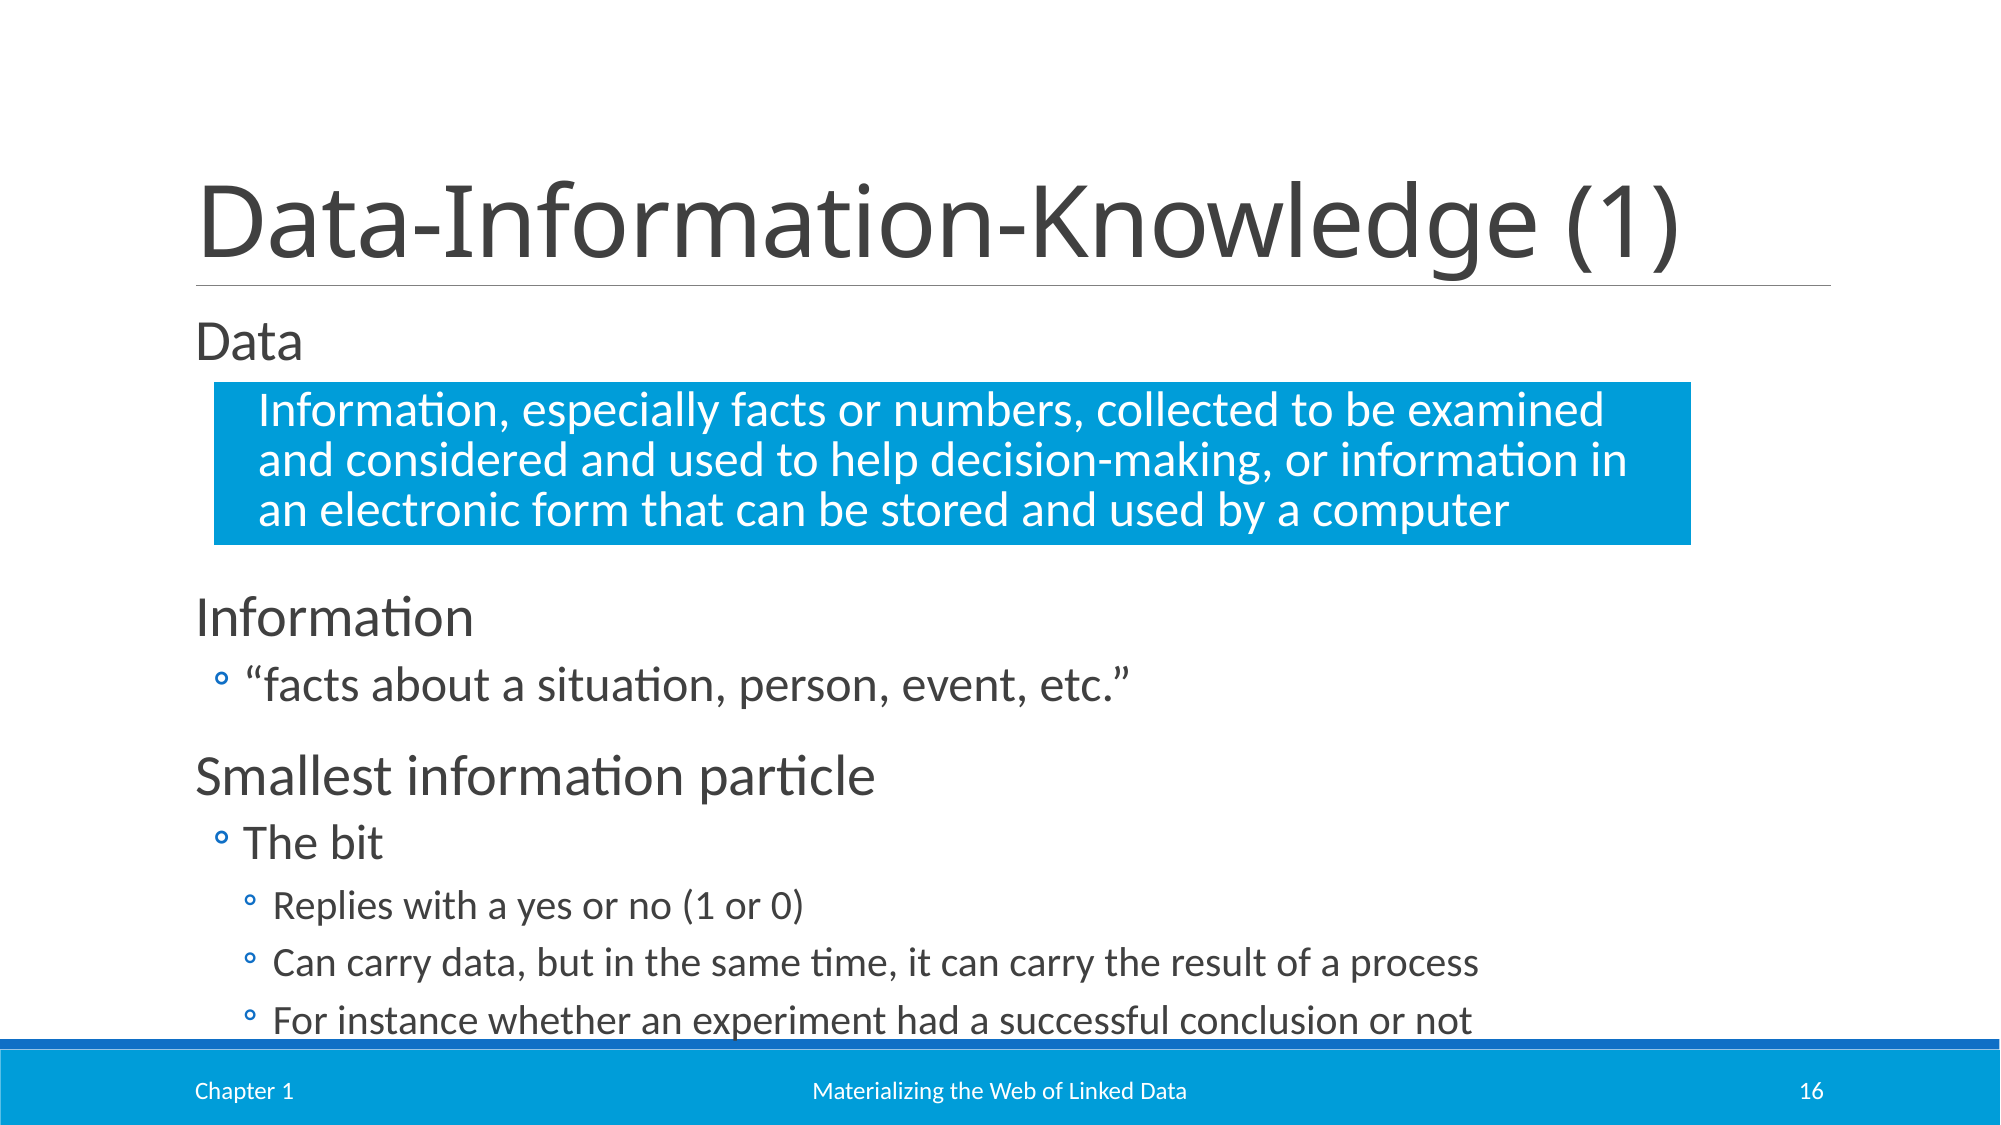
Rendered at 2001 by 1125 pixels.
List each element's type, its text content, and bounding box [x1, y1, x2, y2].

title Data-Information-Knowledge (1) [180, 47, 1830, 285]
table_header Information, especially facts or numbers, collected to be examined and considered and used to help decision-making, or information in an electronic form that can be stored and used by a computer [214, 382, 1691, 545]
slide_number 16 [1624, 1059, 1840, 1120]
slide_number Chapter 1 [180, 1059, 586, 1120]
footer Materializing the Web of Linked Data [604, 1059, 1396, 1120]
list Data Information “facts about a situation, person, event, etc.” Smallest information particle The bit Replies with a yes or no (1 or 0) Can carry data, but in the same time, it can carry the result of a process For instance whether an experiment had a successful conclusion or not [180, 302, 1830, 963]
